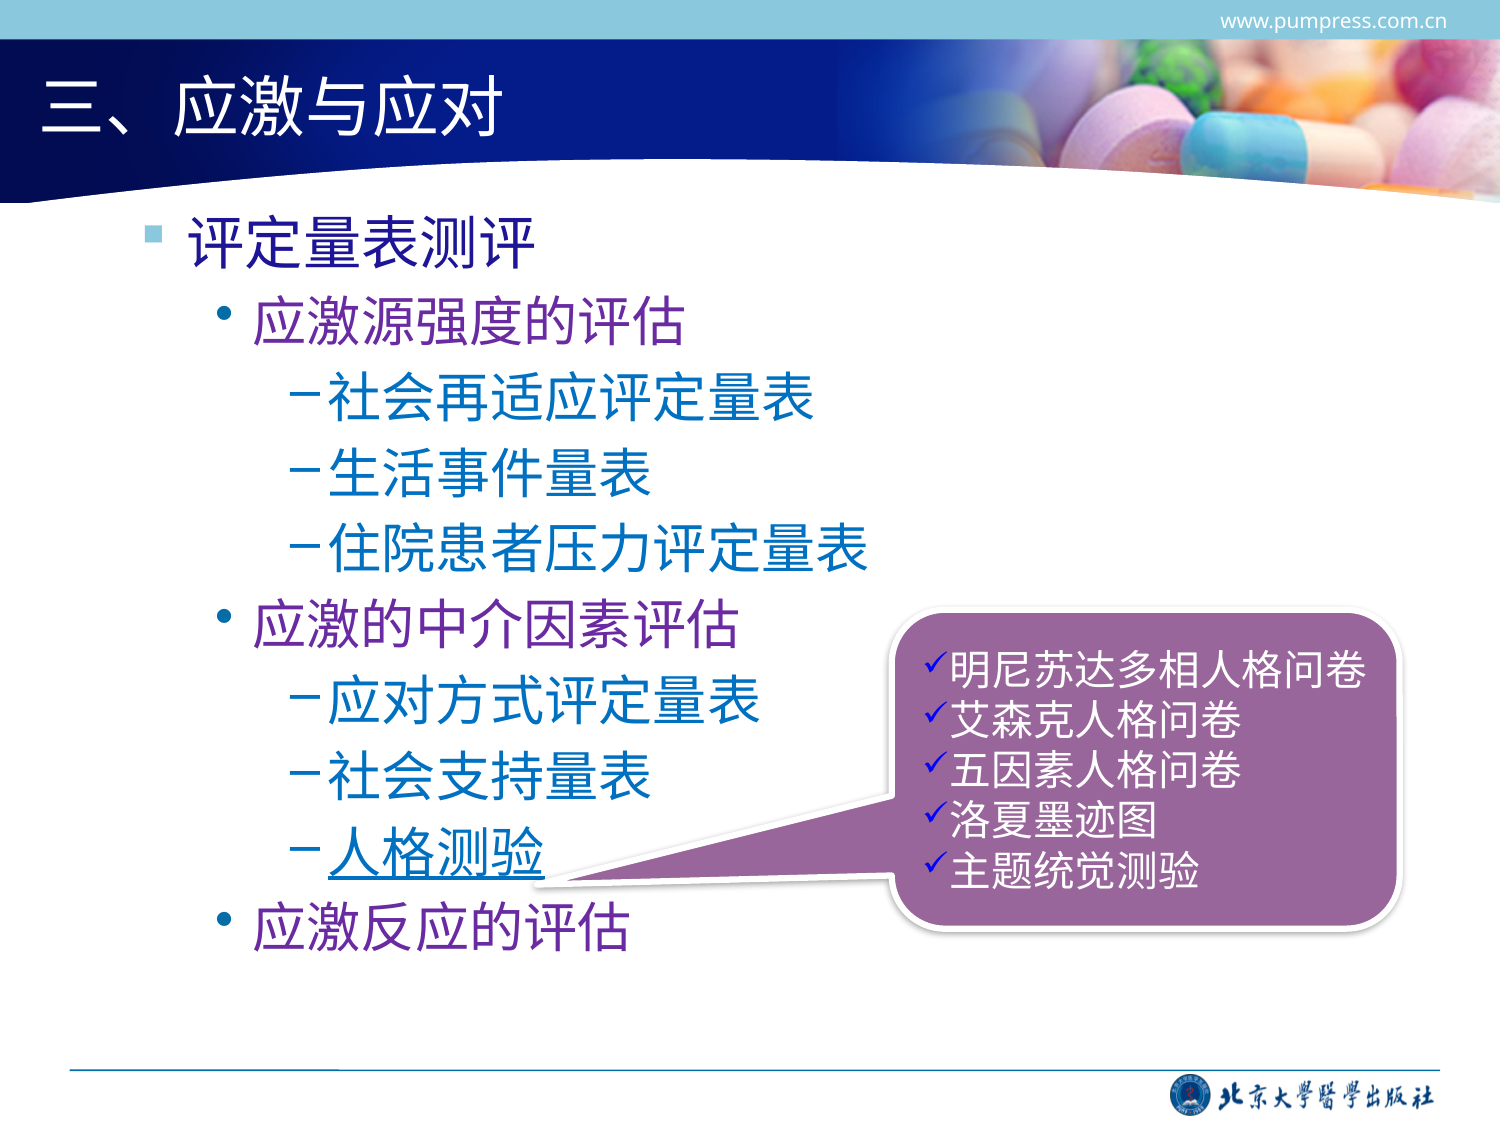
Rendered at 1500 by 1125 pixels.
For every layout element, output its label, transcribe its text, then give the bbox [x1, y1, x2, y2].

picture [1170, 1074, 1436, 1118]
slide_number www.pumpress.com.cn [1024, 0, 1463, 38]
list 评定量表测评 应激源强度的评估 社会再适应评定量表 生活事件量表 住院患者压力评定量表 应激的中介因素评估 应对方式评定量表 社会支持量表 人格测验 应激反应的评估 [49, 198, 1463, 1026]
picture [0, 40, 1500, 203]
text_box 明尼苏达多相人格问卷 艾森克人格问卷 五因素人格问卷 洛夏墨迹图 主题统觉测验 [533, 606, 1403, 932]
title 三、应激与应对 [23, 58, 1349, 152]
